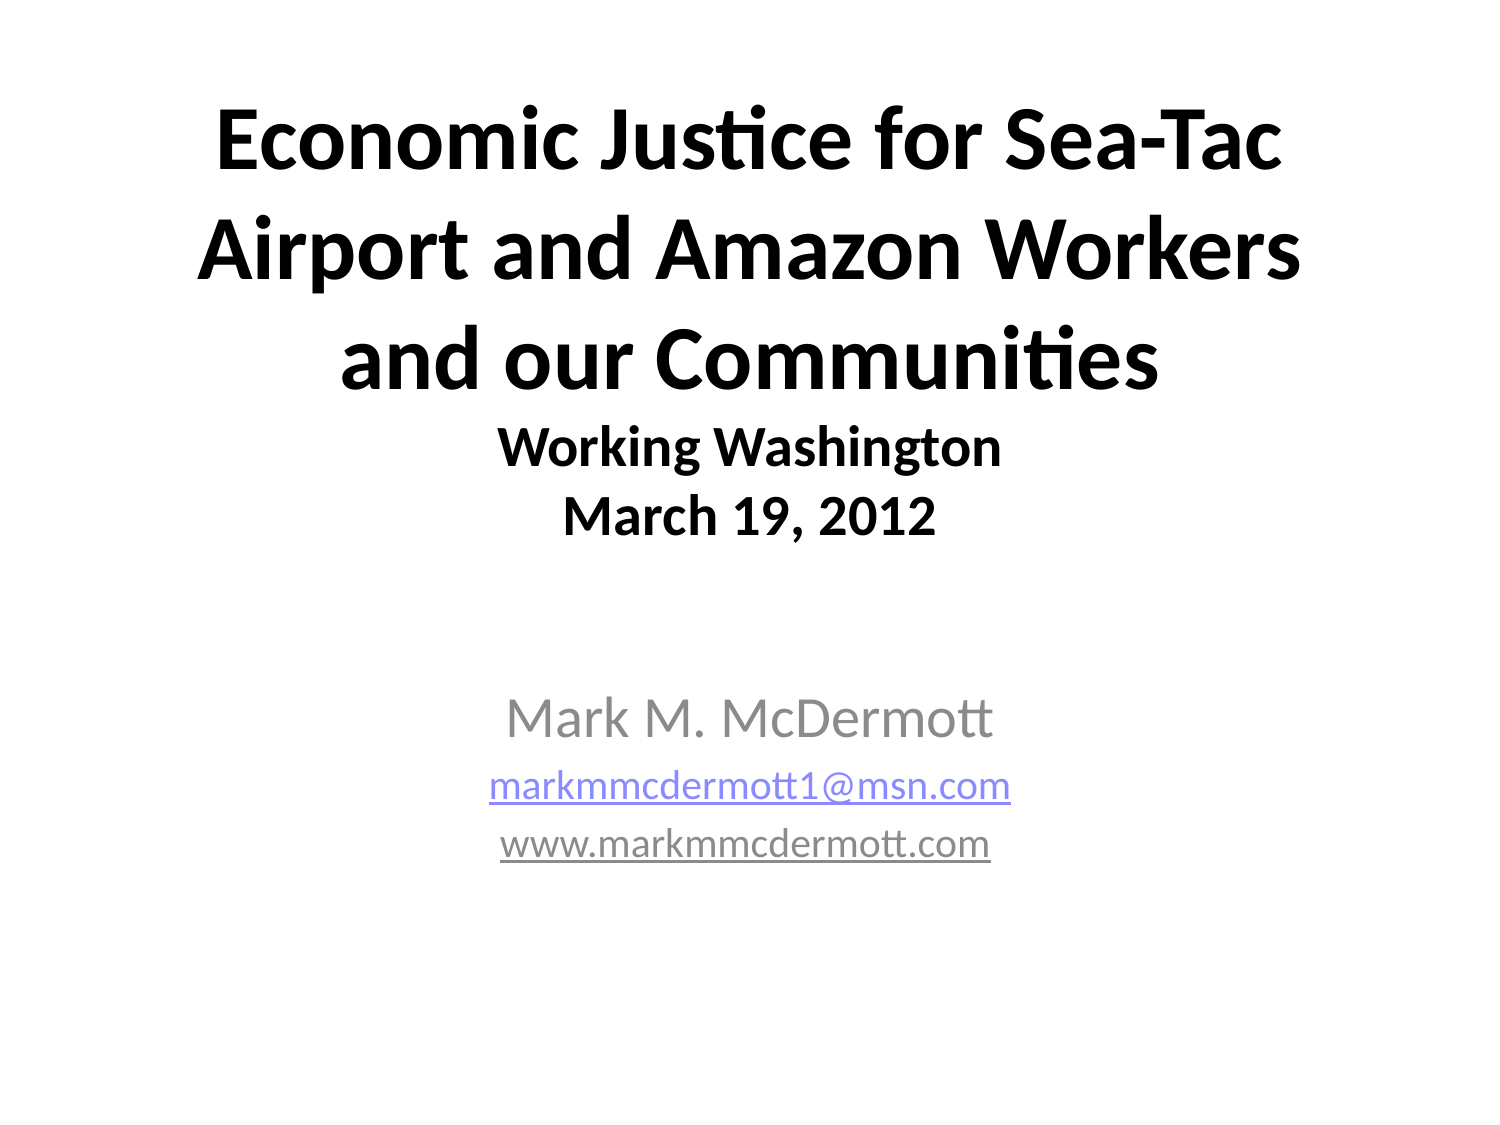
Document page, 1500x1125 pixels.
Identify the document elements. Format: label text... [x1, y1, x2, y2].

subtitle Mark M. McDermott markmmcdermott1@msn.com www.markmmcdermott.com [225, 600, 1275, 938]
title Economic Justice for Sea-Tac Airport and Amazon Workers and our Communities Working Washington March 19, 2012 [112, 37, 1388, 588]
